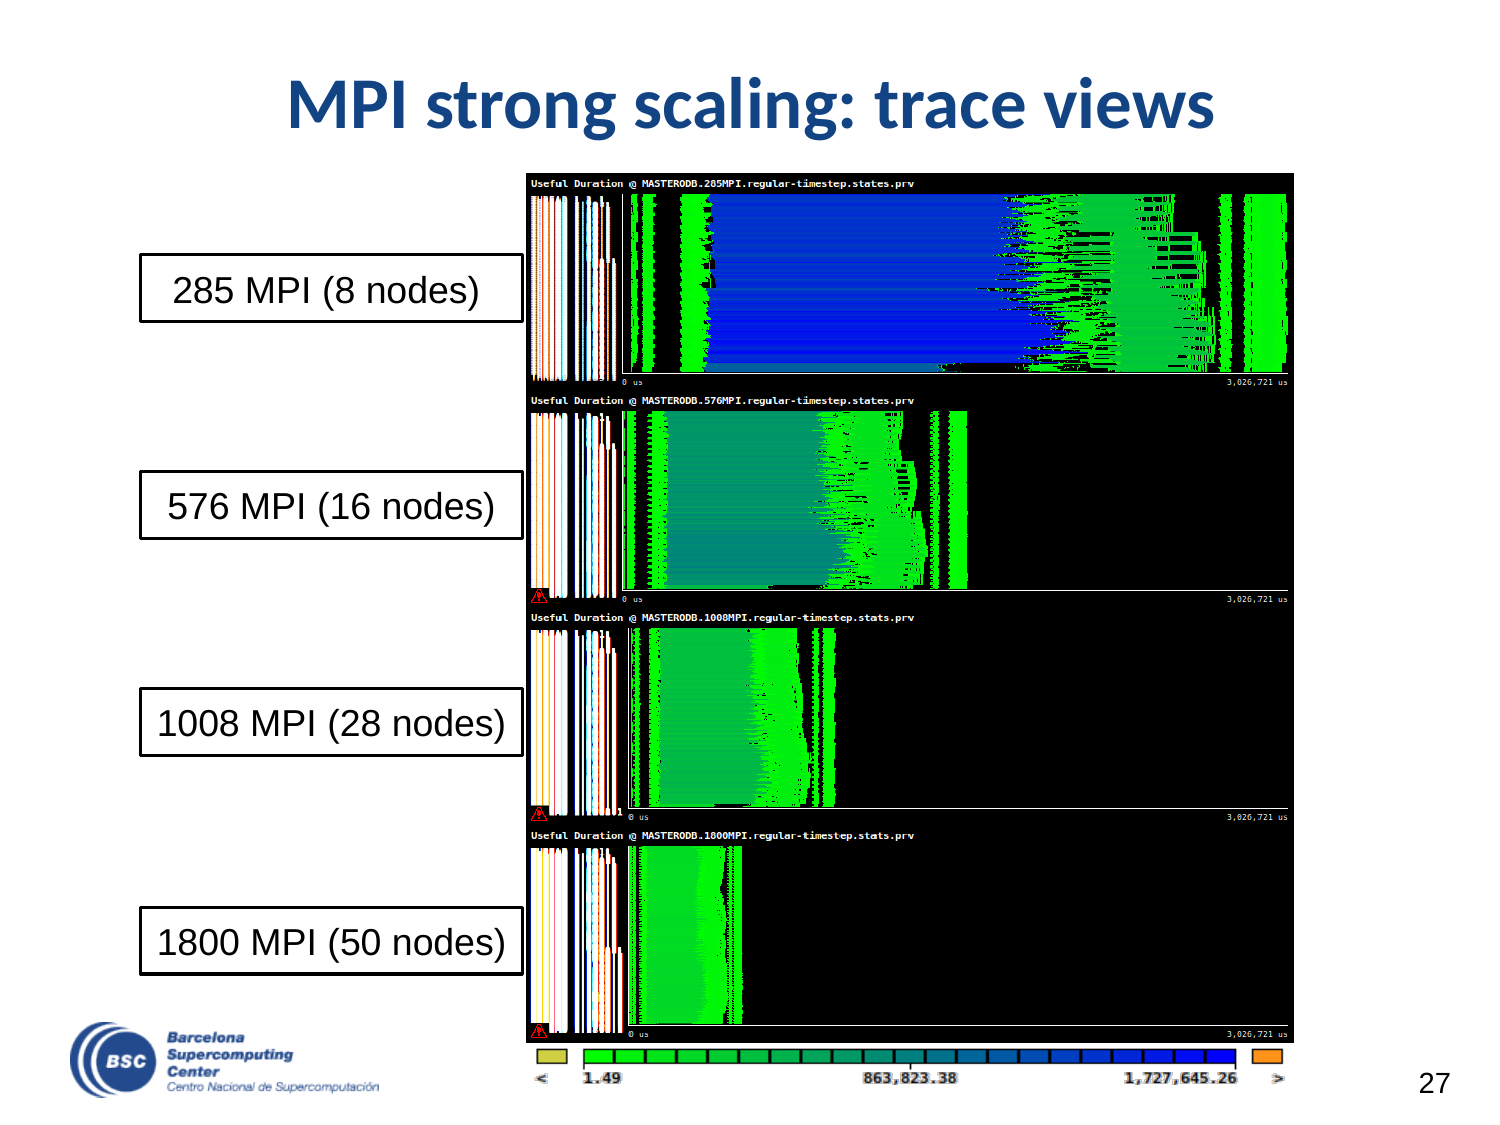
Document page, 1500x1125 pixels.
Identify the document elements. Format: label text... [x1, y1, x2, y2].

text_box 285 MPI (8 nodes) [140, 254, 520, 322]
picture [70, 1022, 379, 1098]
text_box 1008 MPI (28 nodes) [140, 688, 520, 756]
title MPI strong scaling: trace views [76, 35, 1427, 174]
text_box 576 MPI (16 nodes) [140, 471, 520, 539]
text_box 1800 MPI (50 nodes) [140, 907, 520, 974]
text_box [525, 172, 1294, 1096]
slide_number ‹#› [1403, 1038, 1494, 1125]
